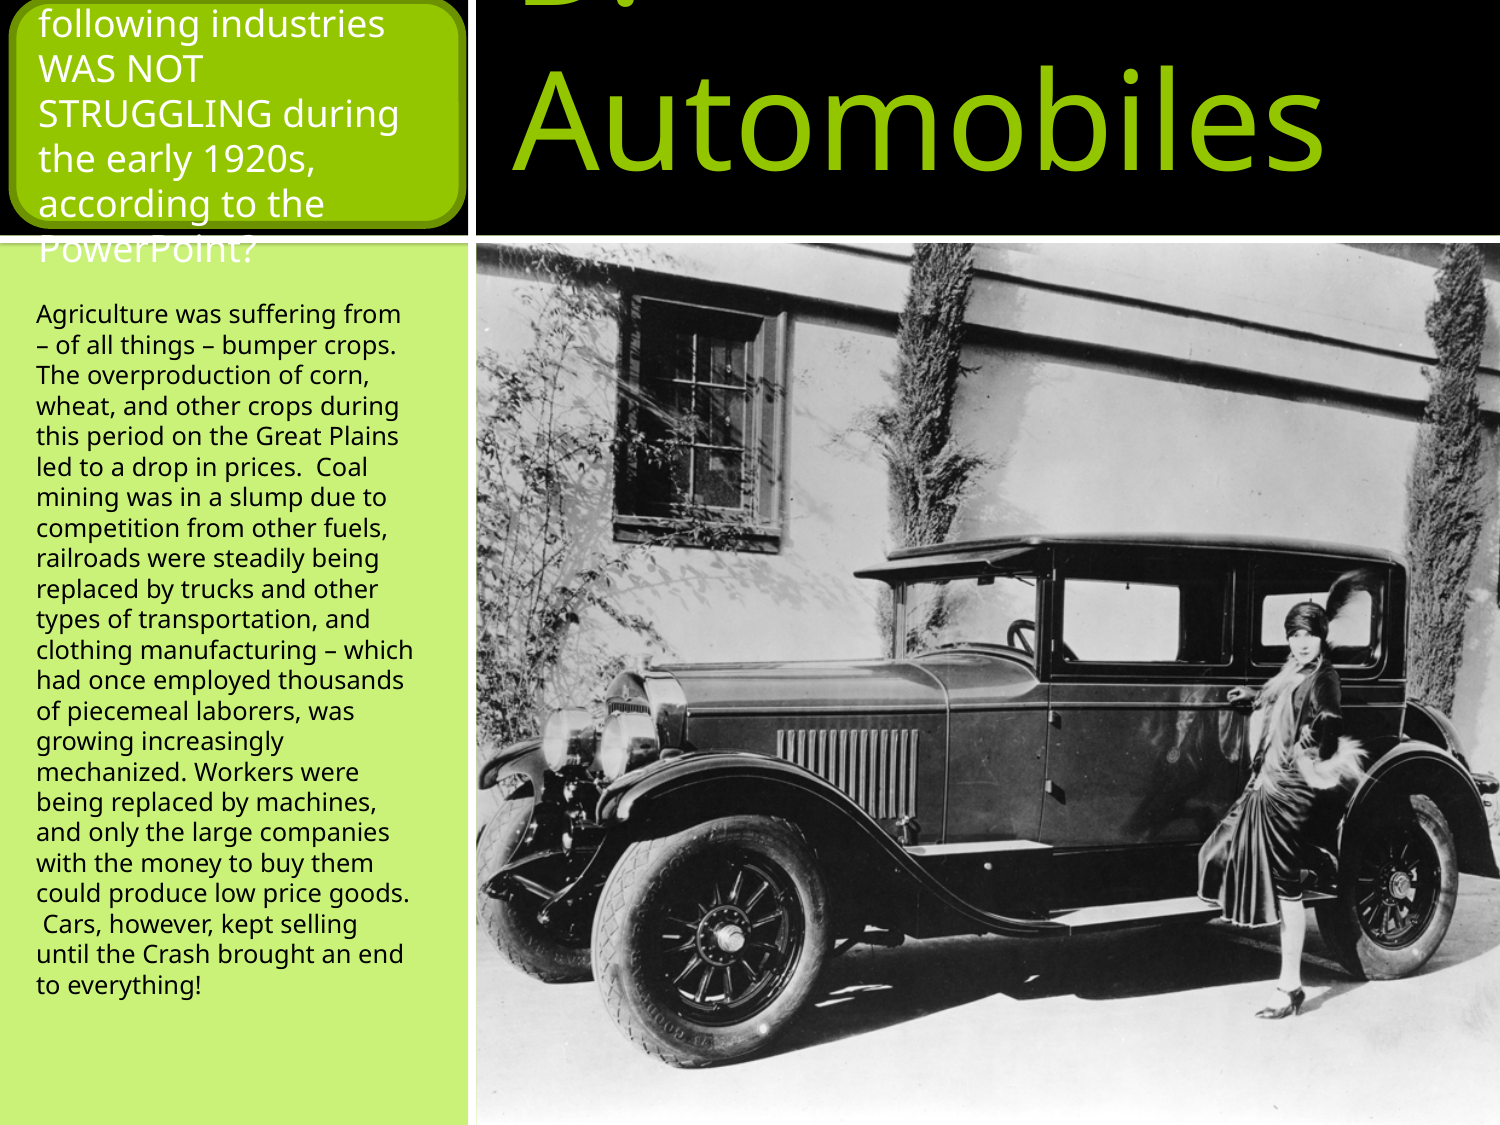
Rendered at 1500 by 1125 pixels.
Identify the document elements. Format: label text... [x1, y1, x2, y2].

list Agriculture was suffering from – of all things – bumper crops. The overproduction of corn, wheat, and other crops during this period on the Great Plains led to a drop in prices. Coal mining was in a slump due to competition from other fuels, railroads were steadily being replaced by trucks and other types of transportation, and clothing manufacturing – which had once employed thousands of piecemeal laborers, was growing increasingly mechanized. Workers were being replaced by machines, and only the large companies with the money to buy them could produce low price goods. Cars, however, kept selling until the Crash brought an end to everything! [26, 283, 432, 1034]
text_box 1. Which of the following industries WAS NOT STRUGGLING during the early 1920s, according to the PowerPoint? [8, 0, 467, 229]
picture [476, 243, 1500, 1125]
title D. Automobiles [500, 37, 1500, 198]
